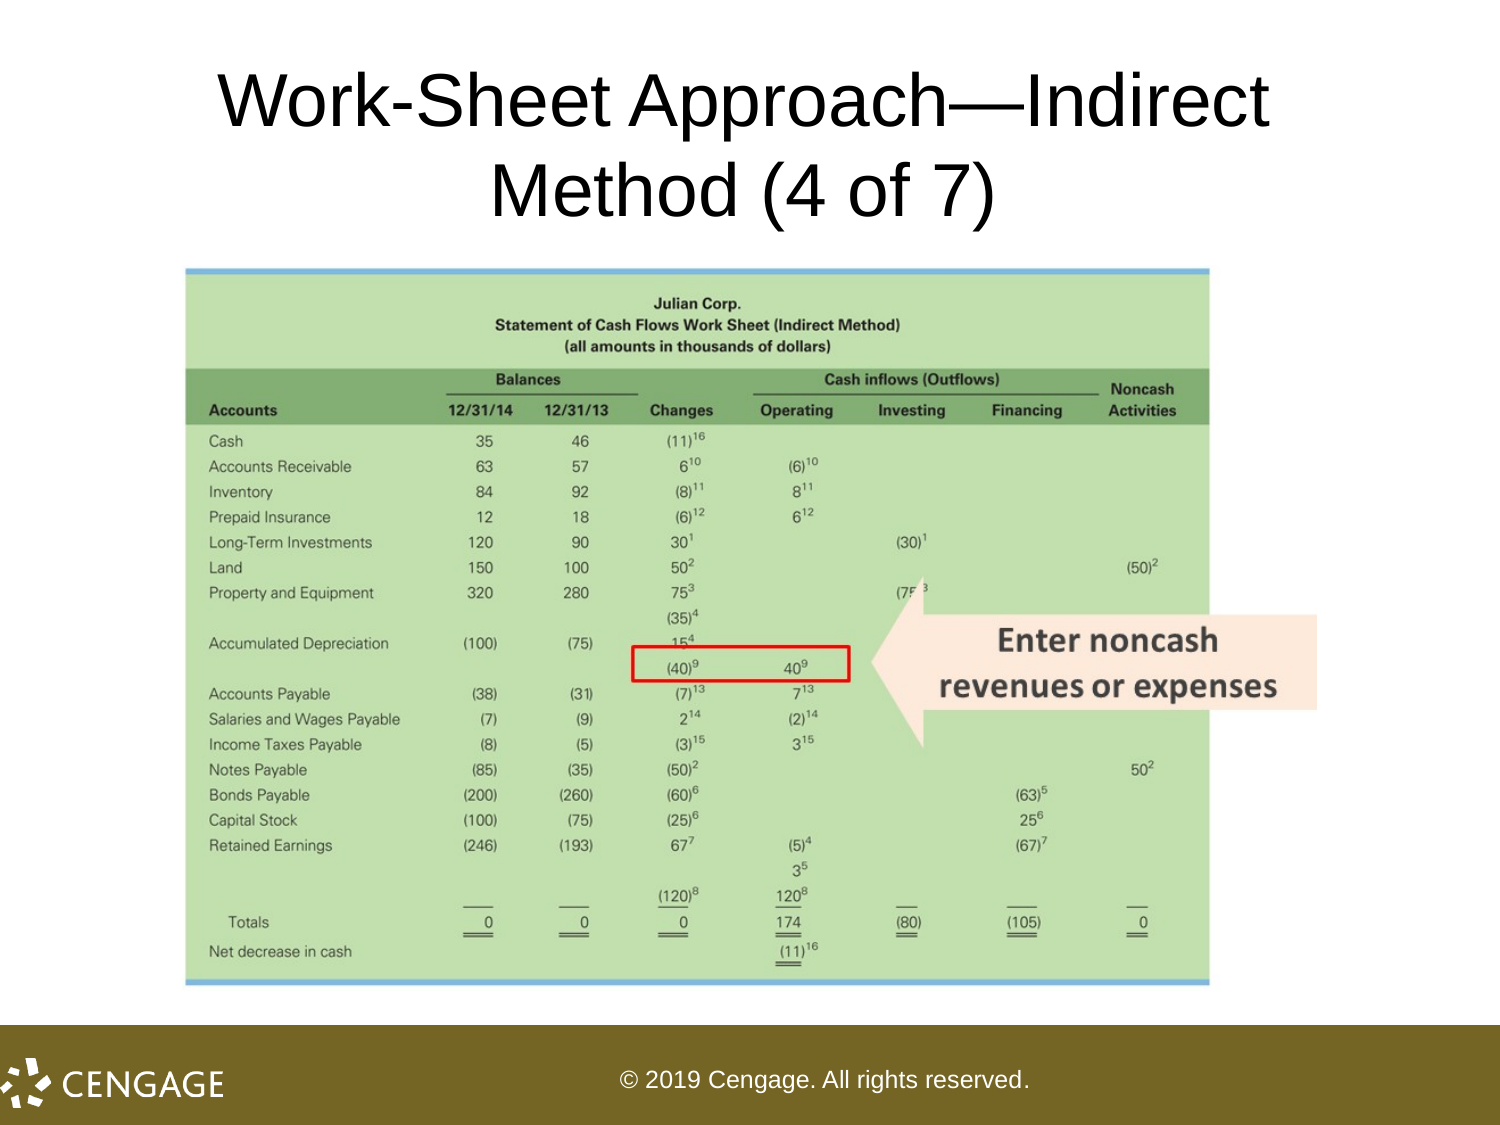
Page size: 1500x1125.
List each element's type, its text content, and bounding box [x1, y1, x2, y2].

title Work-Sheet Approach—Indirect Method (4 of 7) [85, 50, 1403, 232]
picture [0, 1058, 223, 1108]
picture [182, 265, 1318, 992]
